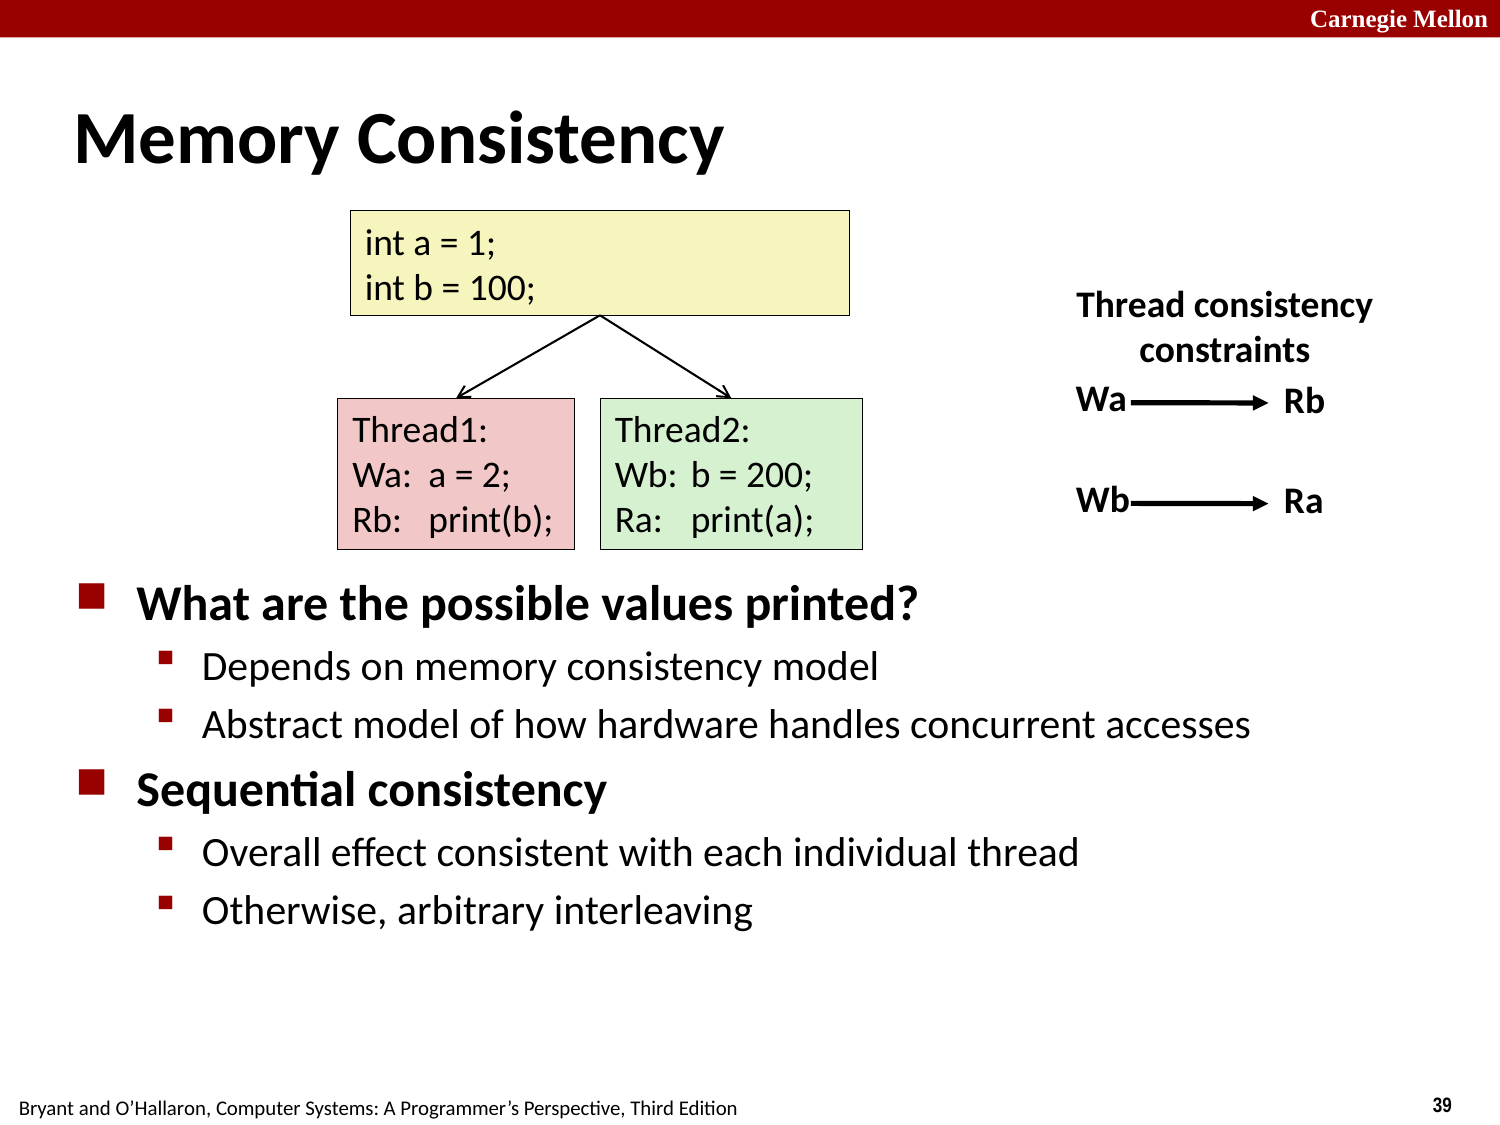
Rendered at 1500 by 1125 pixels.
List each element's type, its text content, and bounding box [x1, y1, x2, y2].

text_box Thread consistency constraints [1061, 273, 1389, 378]
text_box Wb [1060, 467, 1145, 528]
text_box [337, 210, 863, 551]
text_box Wa [1060, 367, 1142, 427]
text_box Rb [1269, 378, 1340, 428]
list What are the possible values printed? Depends on memory consistency model Abstract model of how hardware handles concurrent accesses Sequential consistency Overall effect consistent with each individual thread Otherwise, arbitrary interleaving [64, 562, 1361, 1040]
text_box Ra [1269, 468, 1339, 529]
title Memory Consistency [58, 71, 1305, 197]
